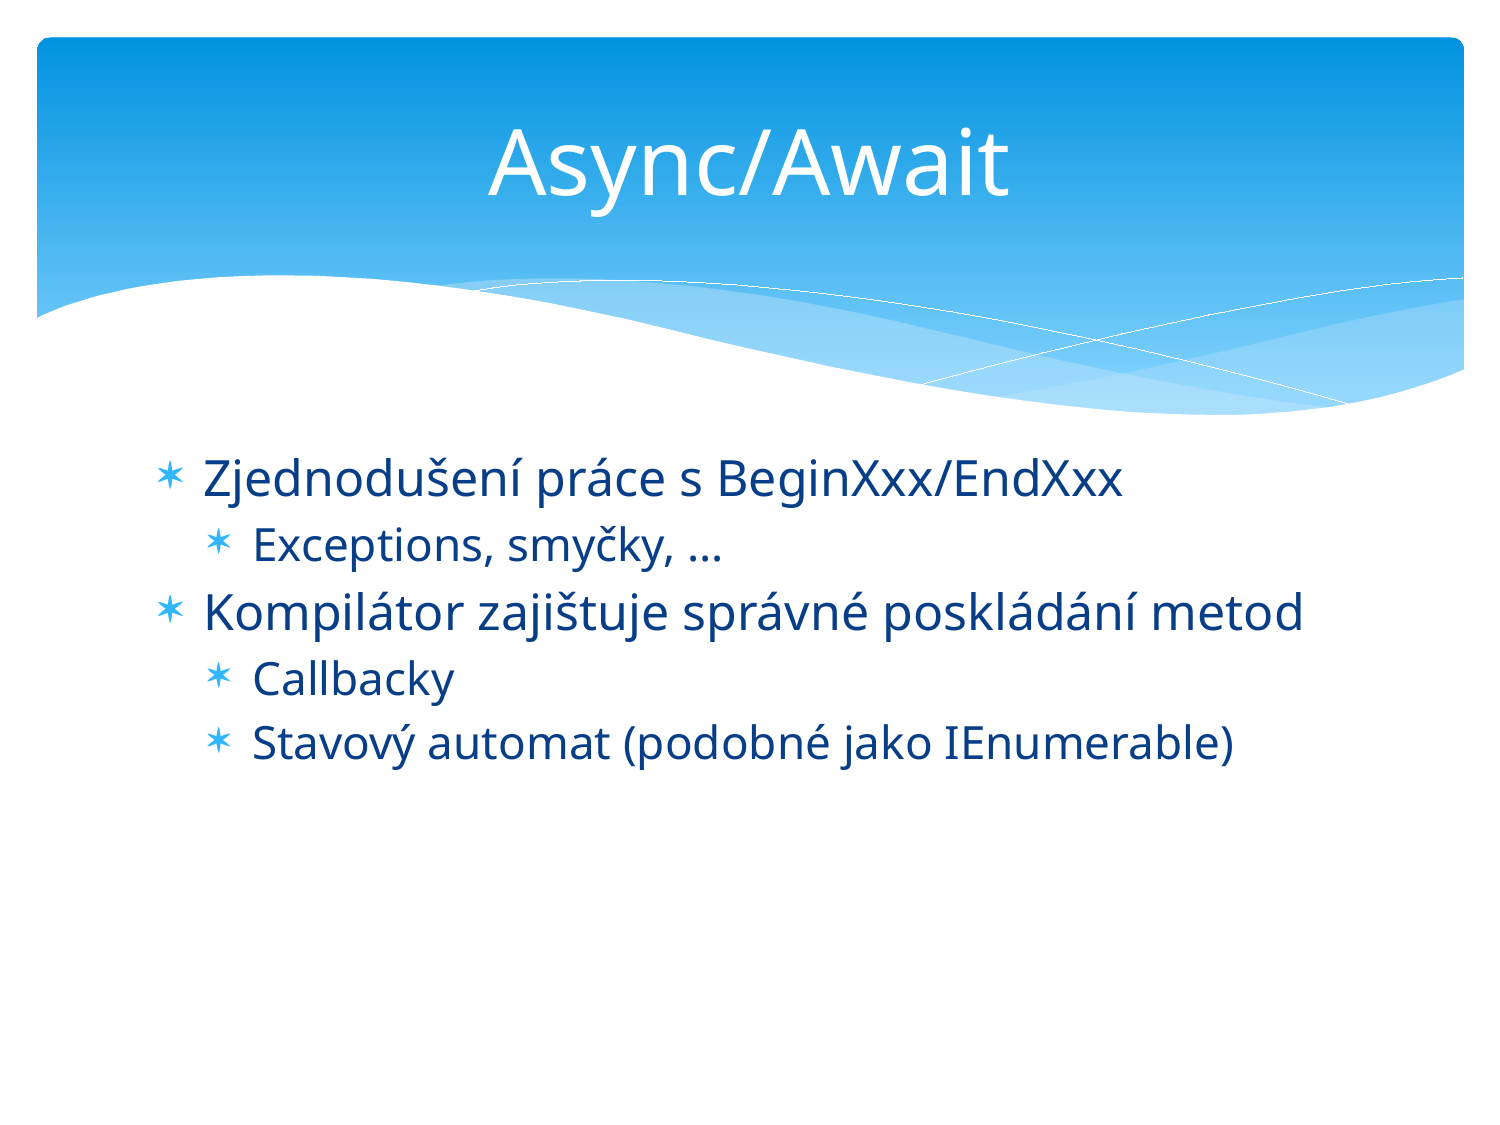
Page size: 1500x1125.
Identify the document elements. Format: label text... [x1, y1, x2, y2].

list Zjednodušení práce s BeginXxx/EndXxx Exceptions, smyčky, … Kompilátor zajištuje správné poskládání metod Callbacky Stavový automat (podobné jako IEnumerable) [143, 438, 1359, 1005]
title Async/Await [75, 55, 1425, 261]
